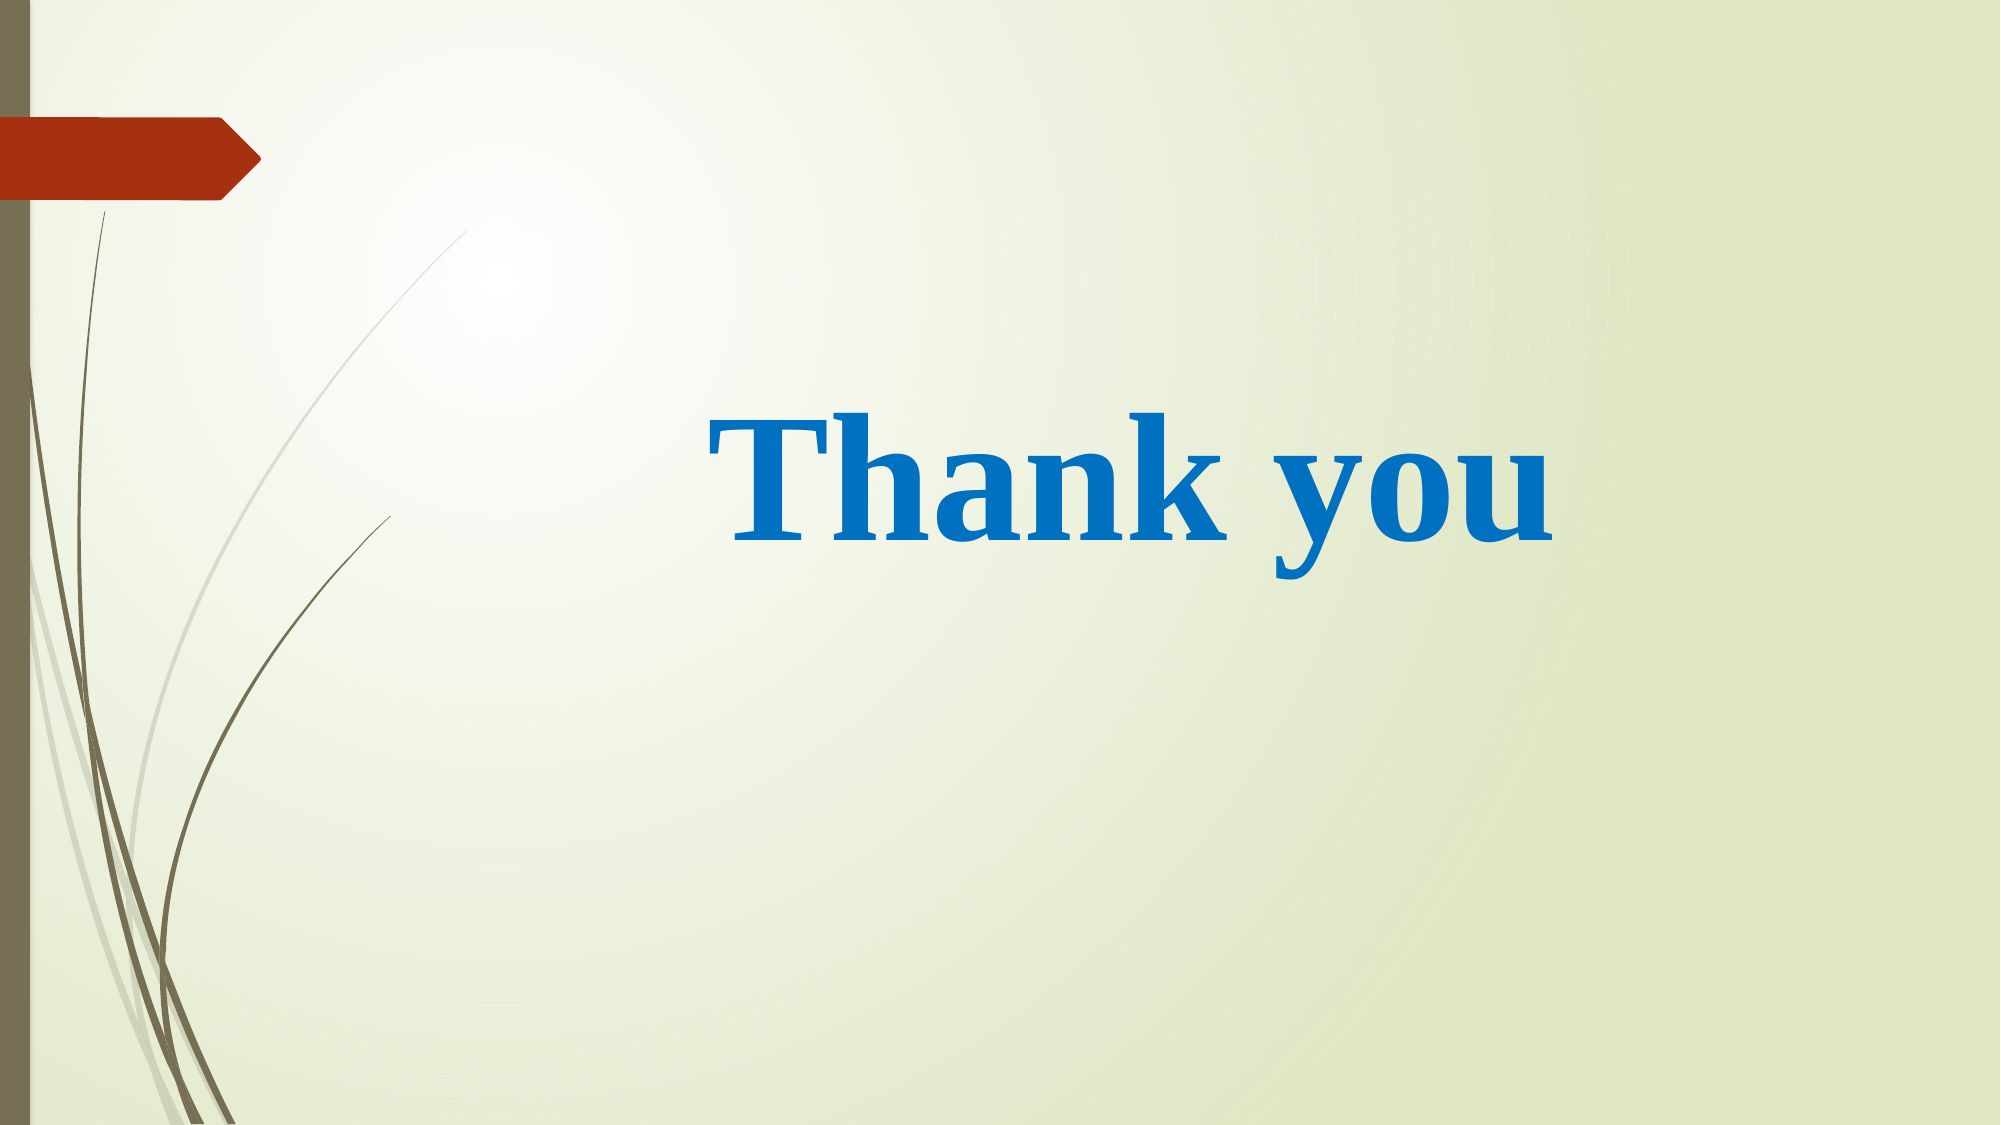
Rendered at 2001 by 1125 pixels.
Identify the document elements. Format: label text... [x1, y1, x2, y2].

list Thank you [424, 350, 1888, 970]
